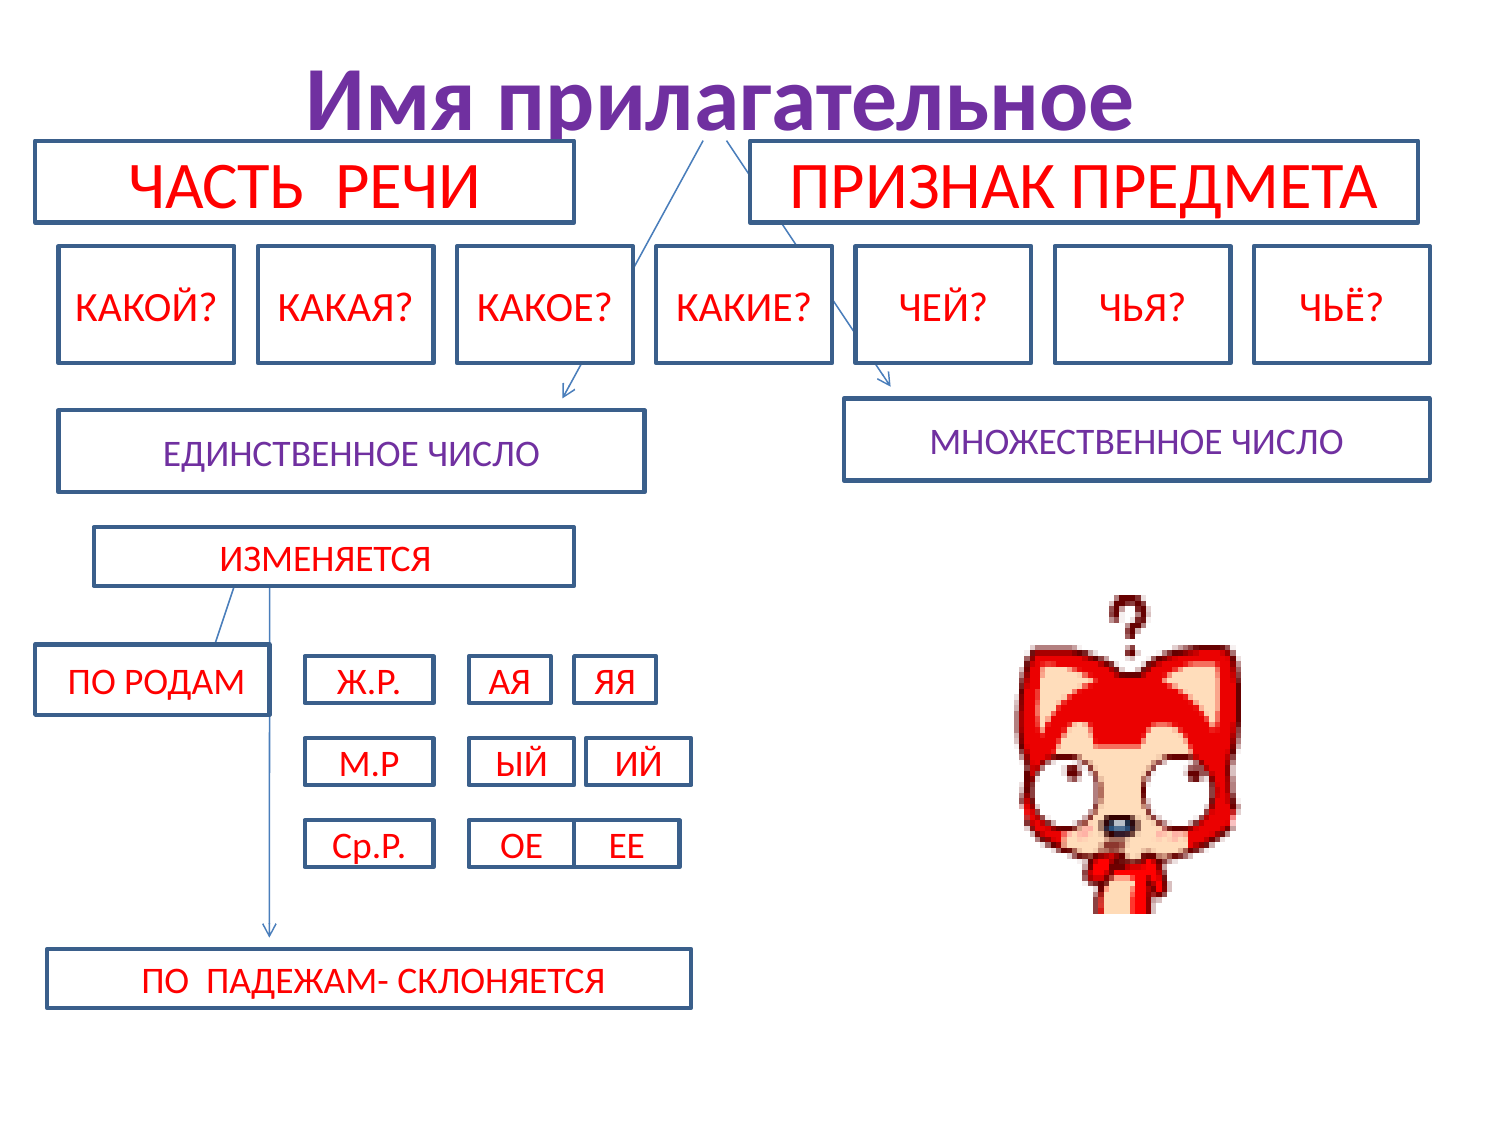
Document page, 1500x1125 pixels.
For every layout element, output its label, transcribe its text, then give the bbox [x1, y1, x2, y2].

text_box КАКАЯ? [256, 244, 436, 365]
text_box АЯ [467, 654, 553, 705]
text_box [163, 620, 270, 657]
text_box ИЙ [584, 736, 693, 787]
text_box ЧЬЯ? [1053, 244, 1233, 365]
text_box ПРИЗНАК ПРЕДМЕТА [748, 139, 1420, 225]
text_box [685, 181, 932, 346]
text_box ЯЯ [572, 654, 658, 705]
text_box КАКОЕ? [455, 244, 635, 365]
text_box ПО ПАДЕЖАМ- СКЛОНЯЕТСЯ [45, 947, 693, 1010]
text_box КАКОЙ? [56, 244, 236, 365]
picture [972, 585, 1290, 915]
text_box Ср.Р. [303, 818, 436, 869]
text_box Ж.Р. [303, 654, 436, 705]
title Имя прилагательное [199, 23, 1243, 164]
text_box ОЕ [467, 818, 572, 869]
text_box ЧАСТЬ РЕЧИ [33, 139, 576, 225]
text_box М.Р [303, 736, 436, 760]
text_box ЕЕ [572, 818, 682, 869]
text_box ЕДИНСТВЕННОЕ ЧИСЛО [56, 408, 647, 494]
text_box КАКИЕ? [654, 347, 834, 365]
text_box ПО РОДАМ [33, 642, 272, 717]
text_box МНОЖЕСТВЕННОЕ ЧИСЛО [842, 396, 1432, 483]
text_box ЫЙ [467, 736, 576, 787]
text_box ЧЬЁ? [1252, 244, 1432, 365]
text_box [503, 198, 680, 341]
text_box М.Р [303, 770, 436, 787]
text_box ЧЕЙ? [853, 244, 1033, 365]
text_box ИЗМЕНЯЕТСЯ [92, 525, 576, 588]
